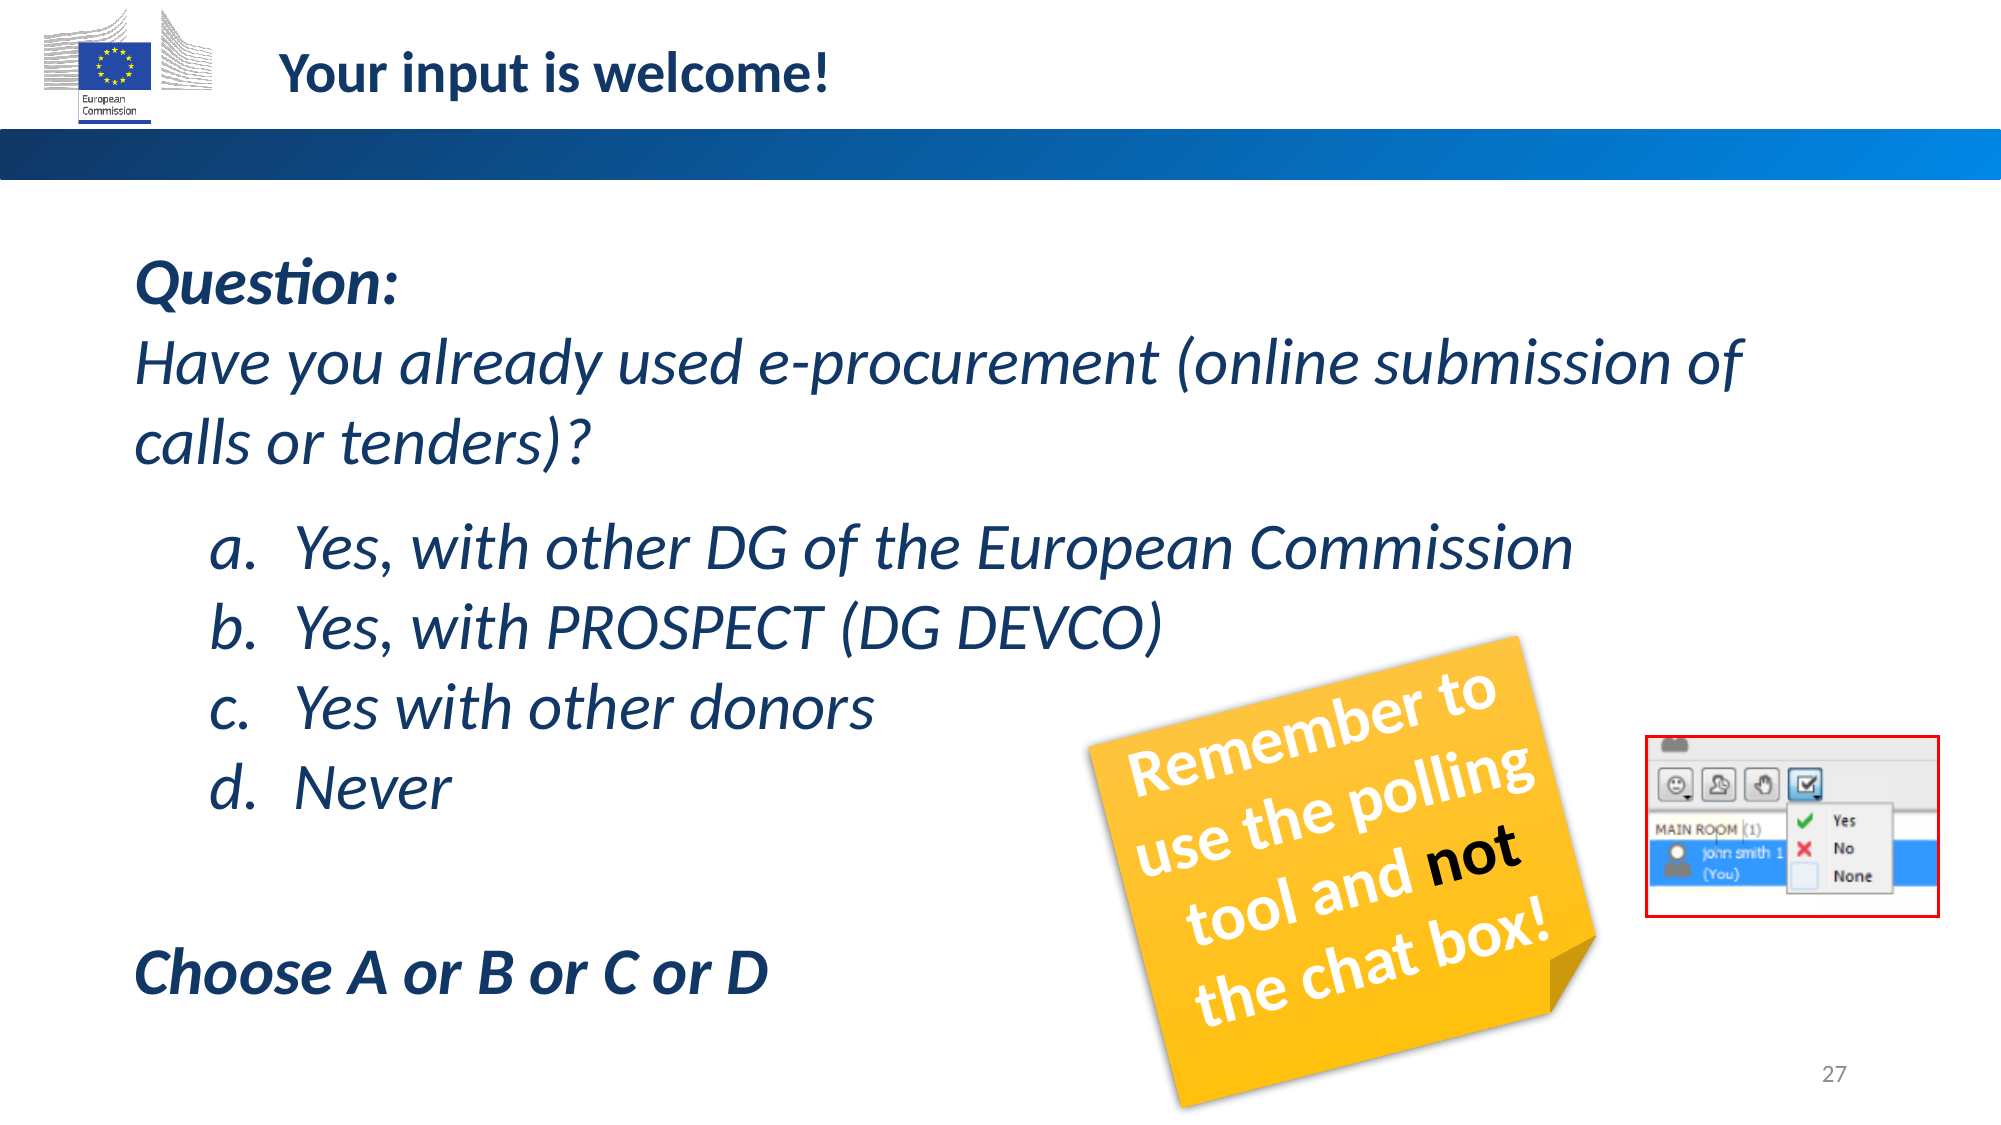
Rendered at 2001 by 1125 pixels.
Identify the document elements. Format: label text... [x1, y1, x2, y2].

picture [44, 8, 212, 124]
text_box Question: Have you already used e-procurement (online submission of calls or tenders)? Yes, with other DG of the European Commission Yes, with PROSPECT (DG DEVCO) Yes with other donors Never Choose A or B or C or D [119, 230, 1834, 1015]
text_box Remember to use the polling tool and not the chat box! [1088, 636, 1596, 1108]
picture [1647, 738, 1937, 915]
text_box Your input is welcome! [264, 27, 1690, 112]
slide_number 27 [1412, 1042, 1863, 1103]
